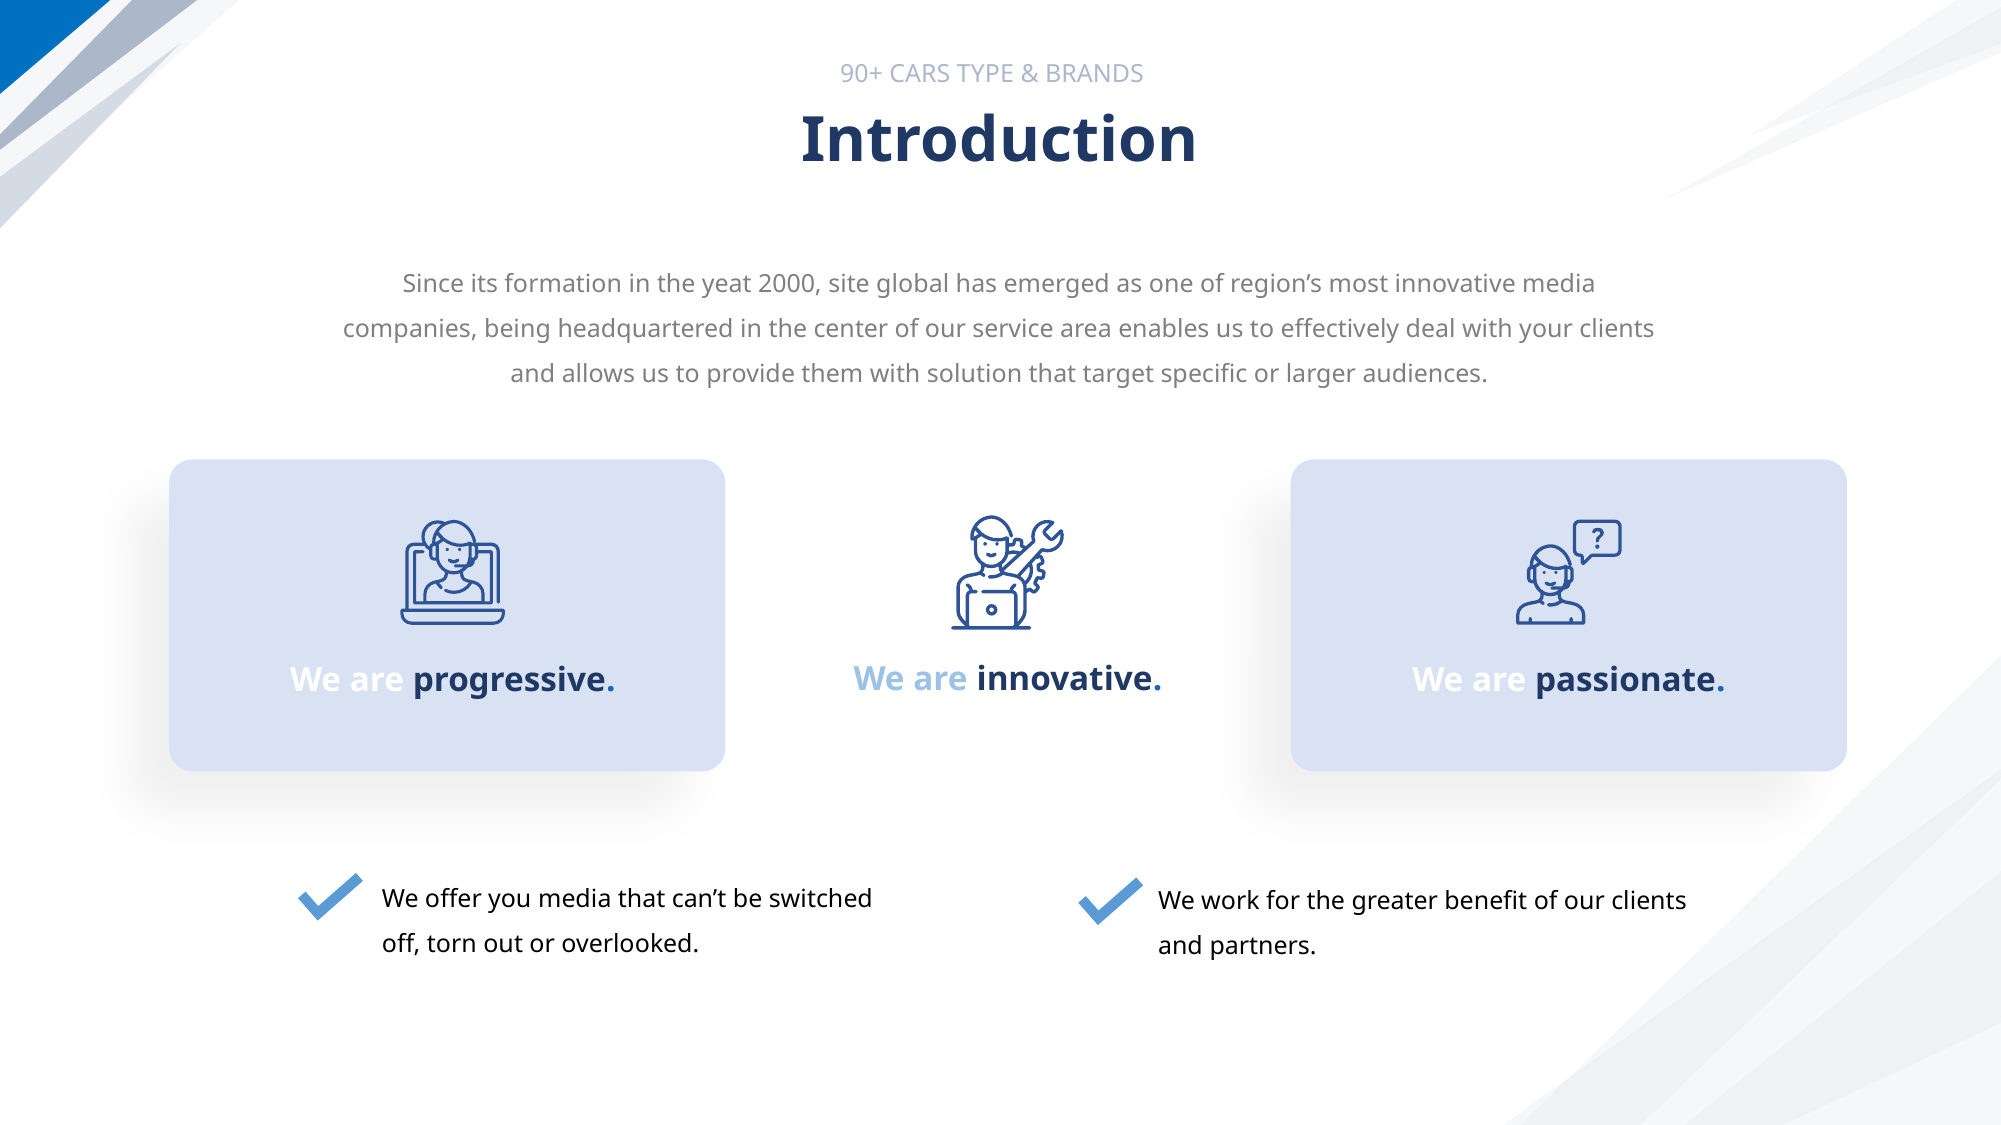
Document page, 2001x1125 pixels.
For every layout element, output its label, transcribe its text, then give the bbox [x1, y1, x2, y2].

text_box [1290, 459, 1847, 772]
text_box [950, 514, 1066, 630]
text_box We are progressive. [261, 650, 645, 707]
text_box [400, 519, 506, 626]
text_box 90+ CARS TYPE & BRANDS [825, 50, 1175, 96]
text_box We are passionate. [1377, 650, 1761, 707]
title Introduction [137, 73, 1863, 210]
text_box [169, 459, 726, 772]
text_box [1515, 519, 1622, 626]
text_box Since its formation in the yeat 2000, site global has emerged as one of region’s most innovative media companies, being headquartered in the center of our service area enables us to effectively deal with your clients and allows us to provide them with solution that target specific or larger audiences. [322, 245, 1678, 407]
text_box We are innovative. [825, 649, 1192, 706]
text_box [1078, 862, 1713, 965]
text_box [297, 858, 933, 967]
